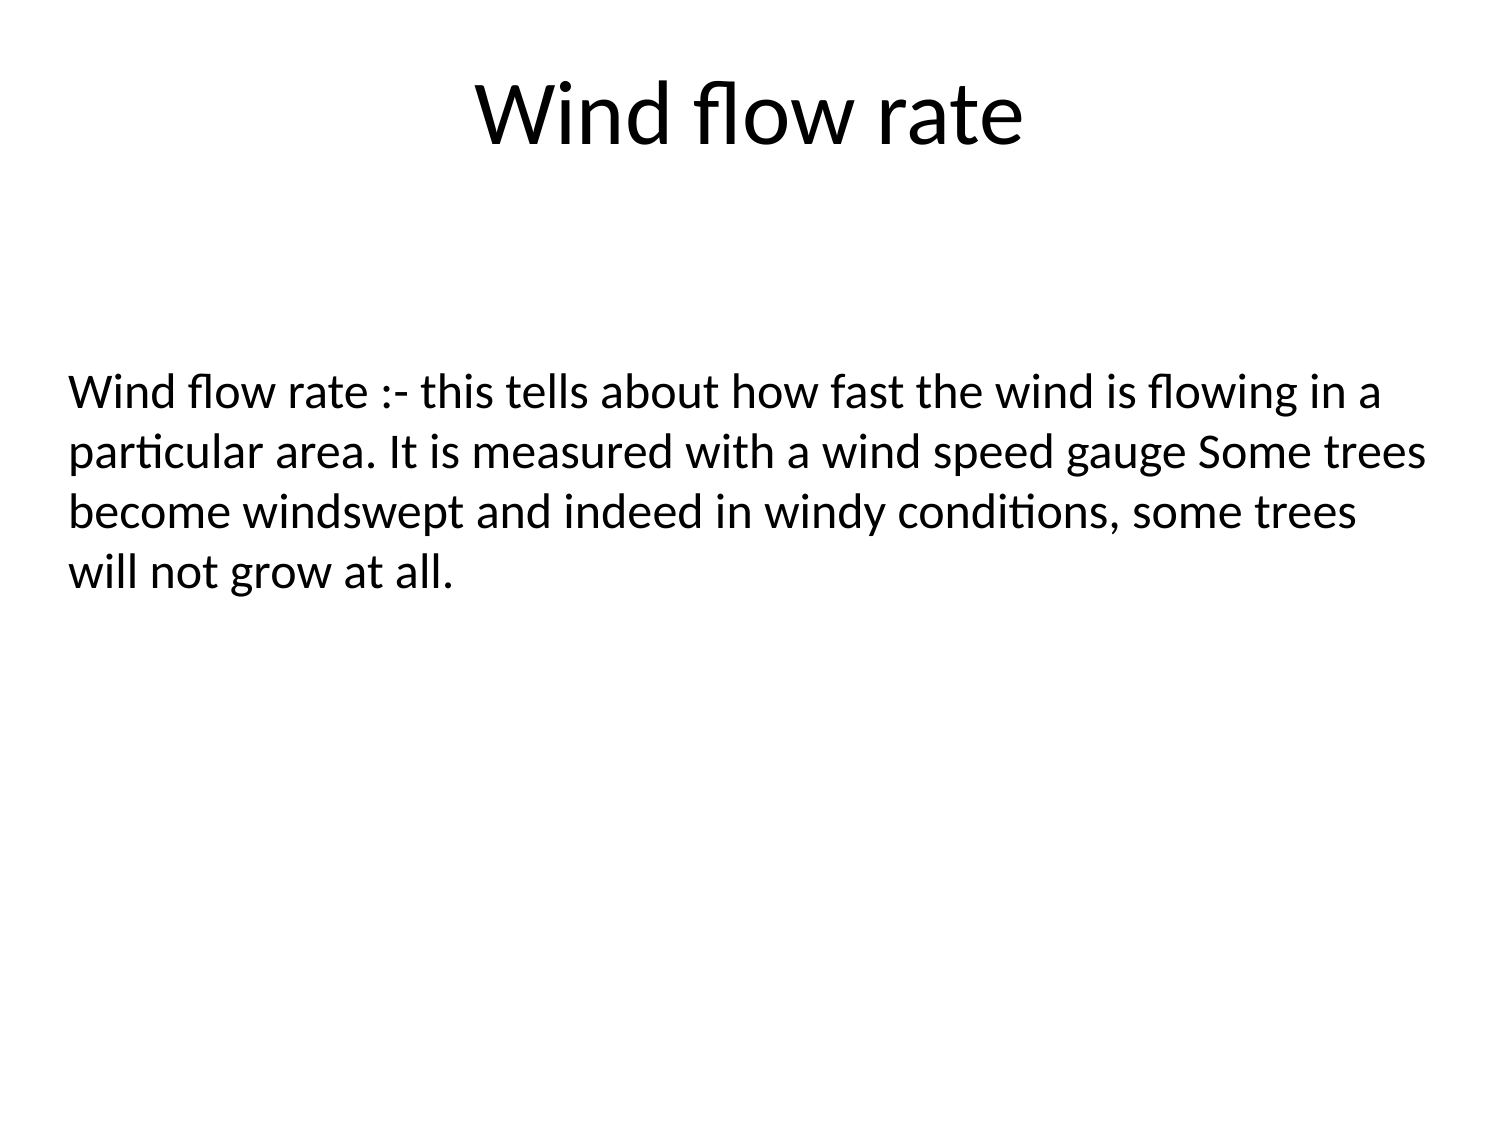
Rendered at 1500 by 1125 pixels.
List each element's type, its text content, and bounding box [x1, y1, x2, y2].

text_box Wind flow rate [74, 45, 1425, 233]
text_box Wind flow rate :- this tells about how fast the wind is flowing in a particular area. It is measured with a wind speed gauge Some trees become windswept and indeed in windy conditions, some trees will not grow at all. [53, 351, 1442, 607]
